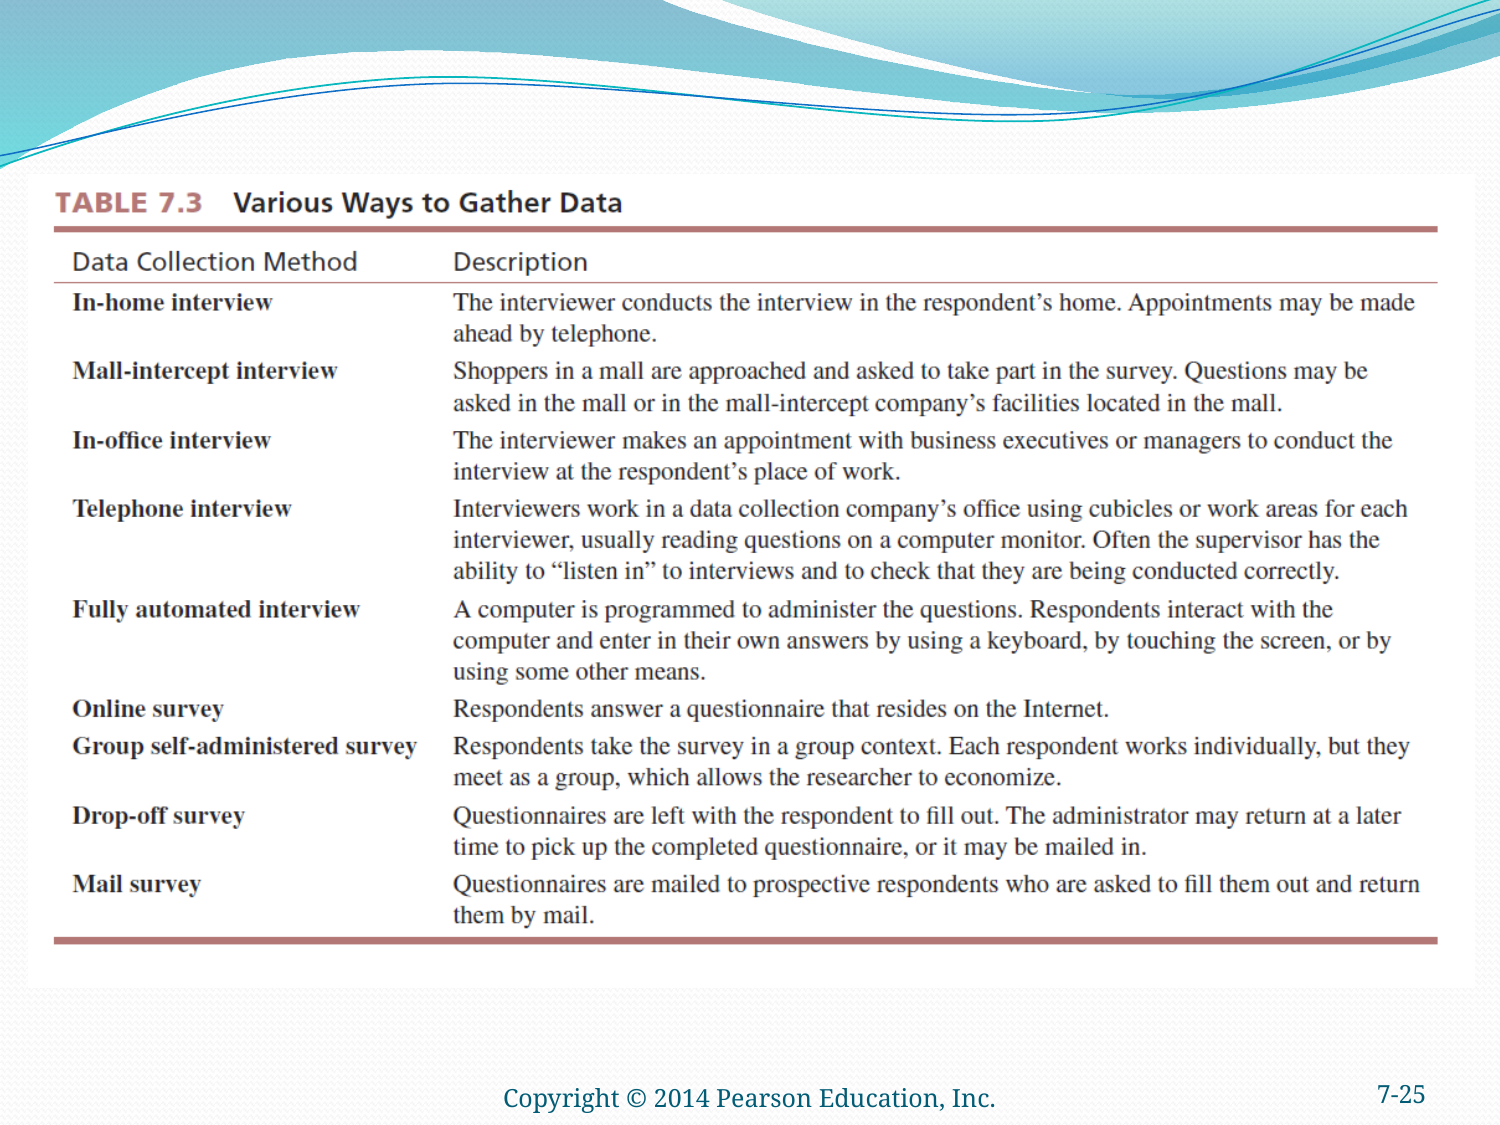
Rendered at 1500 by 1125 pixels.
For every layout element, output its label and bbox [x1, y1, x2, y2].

picture [28, 174, 1476, 988]
